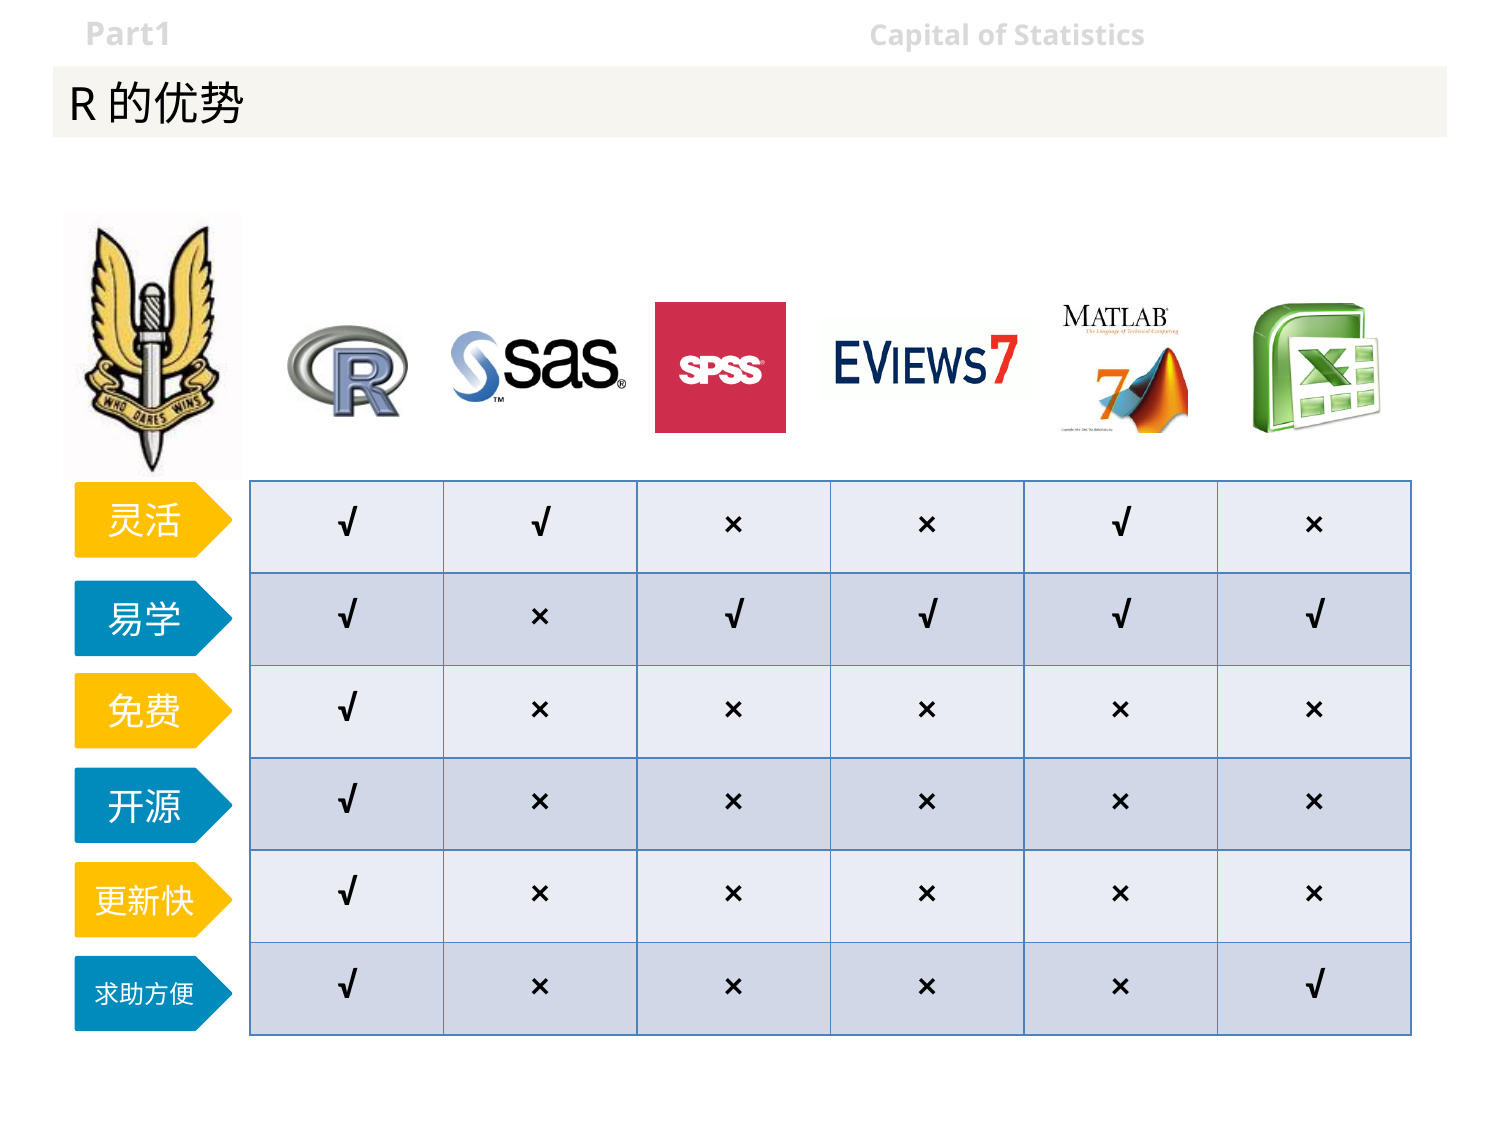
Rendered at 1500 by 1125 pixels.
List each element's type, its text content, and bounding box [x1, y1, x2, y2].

table_cell × [444, 851, 636, 942]
table_cell × [638, 943, 830, 1034]
table_cell × [1025, 943, 1217, 1034]
table_header √ [444, 482, 636, 572]
table_header × [638, 482, 830, 572]
table_cell √ [831, 574, 1023, 665]
table_cell × [1218, 851, 1410, 942]
picture [655, 302, 786, 433]
picture [1252, 303, 1382, 433]
table_header √ [251, 482, 443, 572]
table_cell √ [1218, 574, 1410, 665]
table_cell × [444, 666, 636, 757]
table_cell × [1218, 666, 1410, 757]
picture [63, 213, 243, 480]
table_cell × [444, 574, 636, 665]
picture [451, 331, 626, 402]
title R的优势 [53, 66, 1447, 138]
table_cell × [638, 851, 830, 942]
table_cell √ [1025, 574, 1217, 665]
table_cell × [831, 943, 1023, 1034]
picture [821, 317, 1032, 401]
table_cell √ [251, 759, 443, 849]
table_header √ [1025, 482, 1217, 572]
table_cell × [638, 666, 830, 757]
picture [1056, 299, 1188, 433]
table_cell × [638, 759, 830, 849]
table_cell × [1218, 759, 1410, 849]
table_cell √ [251, 666, 443, 757]
table_cell × [444, 943, 636, 1034]
table_cell × [831, 851, 1023, 942]
table_cell √ [251, 943, 443, 1034]
table_cell × [1025, 851, 1217, 942]
table_header × [831, 482, 1023, 572]
table_cell √ [251, 851, 443, 942]
table_header × [1218, 482, 1410, 572]
table_cell √ [638, 574, 830, 665]
text_box 求助方便 [74, 955, 233, 1032]
table_cell √ [251, 574, 443, 665]
table_cell √ [1218, 943, 1410, 1034]
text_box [76, 487, 231, 936]
table_cell × [831, 666, 1023, 757]
picture [287, 325, 408, 417]
table_cell × [1025, 666, 1217, 757]
table_cell × [444, 759, 636, 849]
table_cell × [1025, 759, 1217, 849]
table_cell × [831, 759, 1023, 849]
